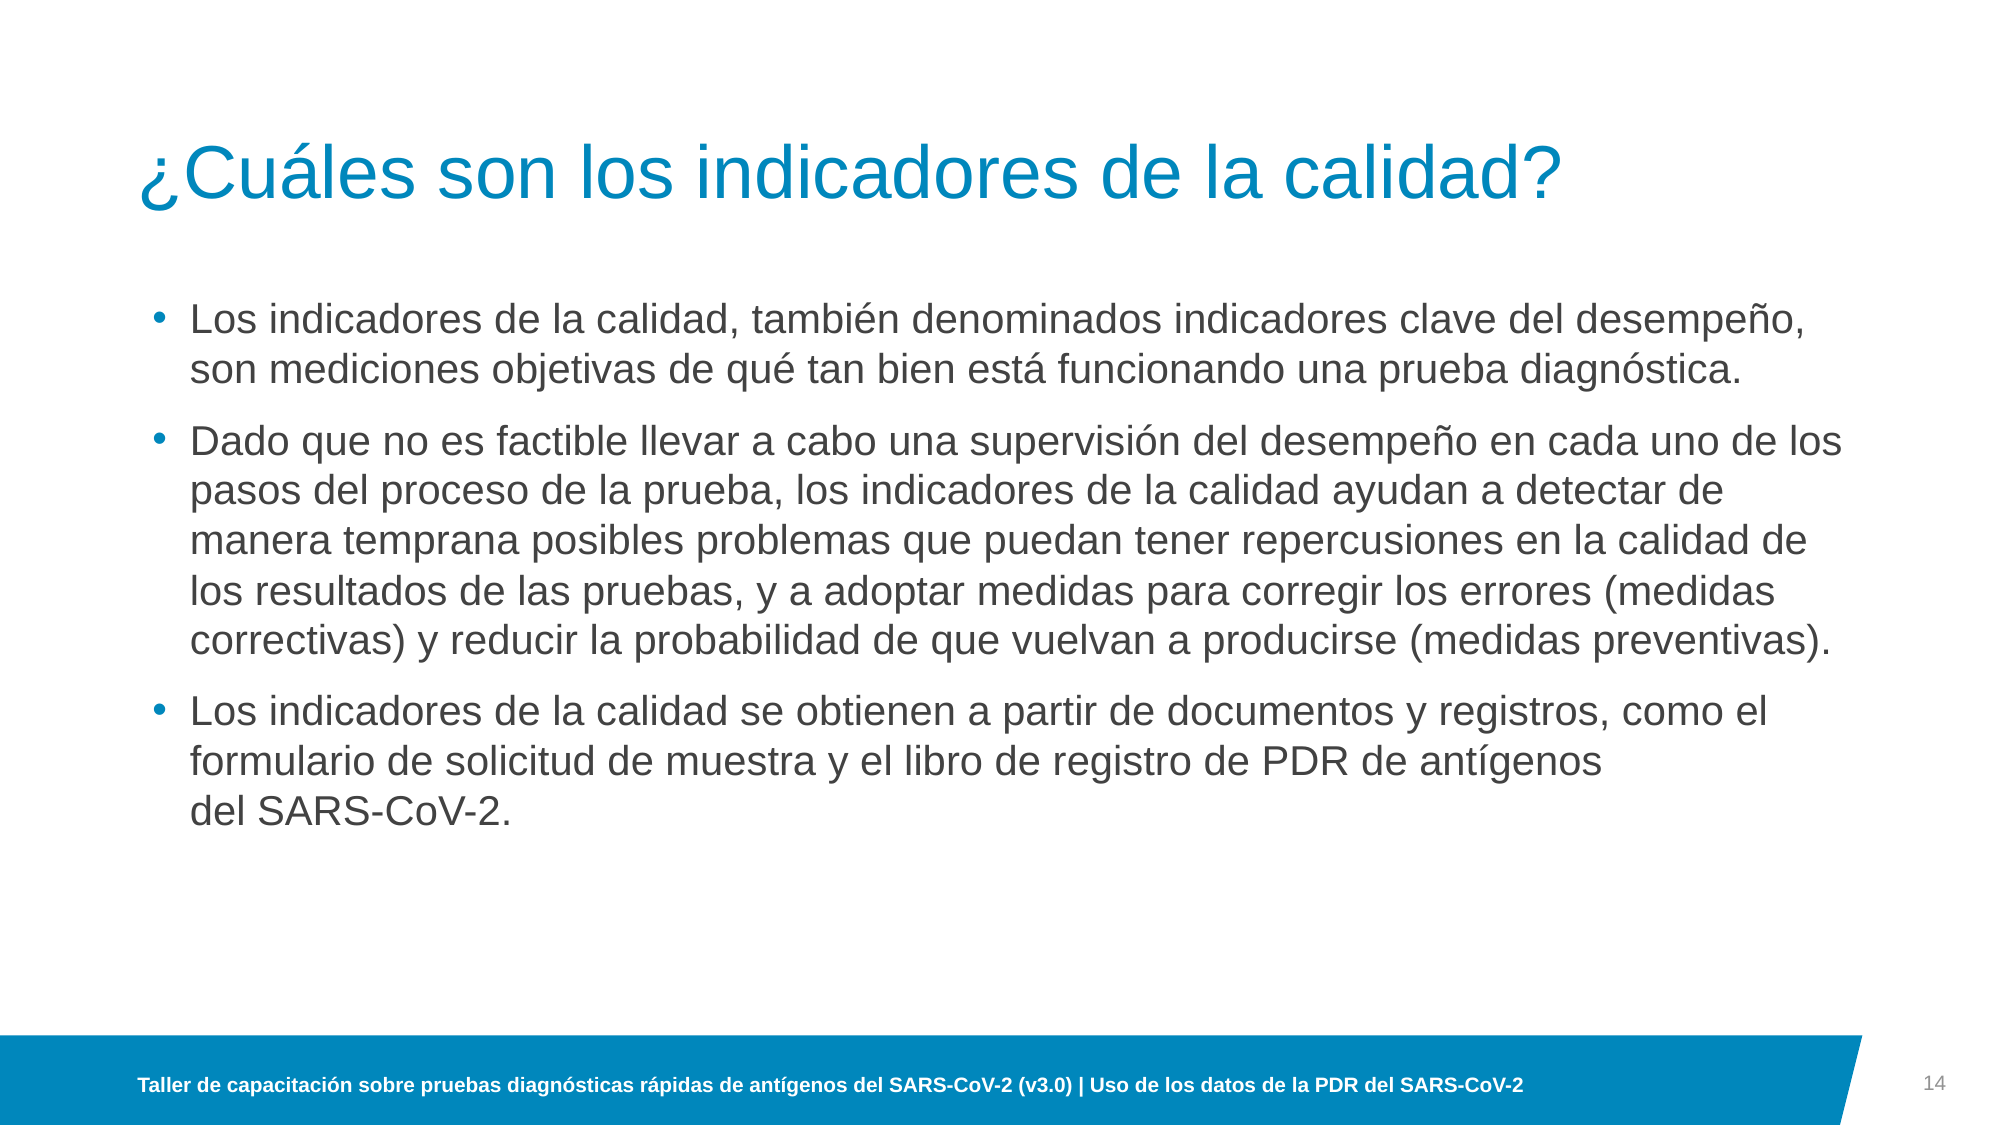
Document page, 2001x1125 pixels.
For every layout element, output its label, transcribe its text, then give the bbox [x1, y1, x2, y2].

title ¿Cuáles son los indicadores de la calidad? [137, 59, 1863, 215]
footer Taller de capacitación sobre pruebas diagnósticas rápidas de antígenos del SARS-CoV-2 (v3.0) | Uso de los datos de la PDR del SARS-CoV-2 [137, 1042, 1662, 1125]
list Los indicadores de la calidad, también denominados indicadores clave del desempeño, son mediciones objetivas de qué tan bien está funcionando una prueba diagnóstica. Dado que no es factible llevar a cabo una supervisión del desempeño en cada uno de los pasos del proceso de la prueba, los indicadores de la calidad ayudan a detectar de manera temprana posibles problemas que puedan tener repercusiones en la calidad de los resultados de las pruebas, y a adoptar medidas para corregir los errores (medidas correctivas) y reducir la probabilidad de que vuelvan a producirse (medidas preventivas). Los indicadores de la calidad se obtienen a partir de documentos y registros, como el formulario de solicitud de muestra y el libro de registro de PDR de antígenos del SARS-CoV-2. [137, 284, 1863, 1014]
slide_number 14 [1862, 1035, 1947, 1125]
